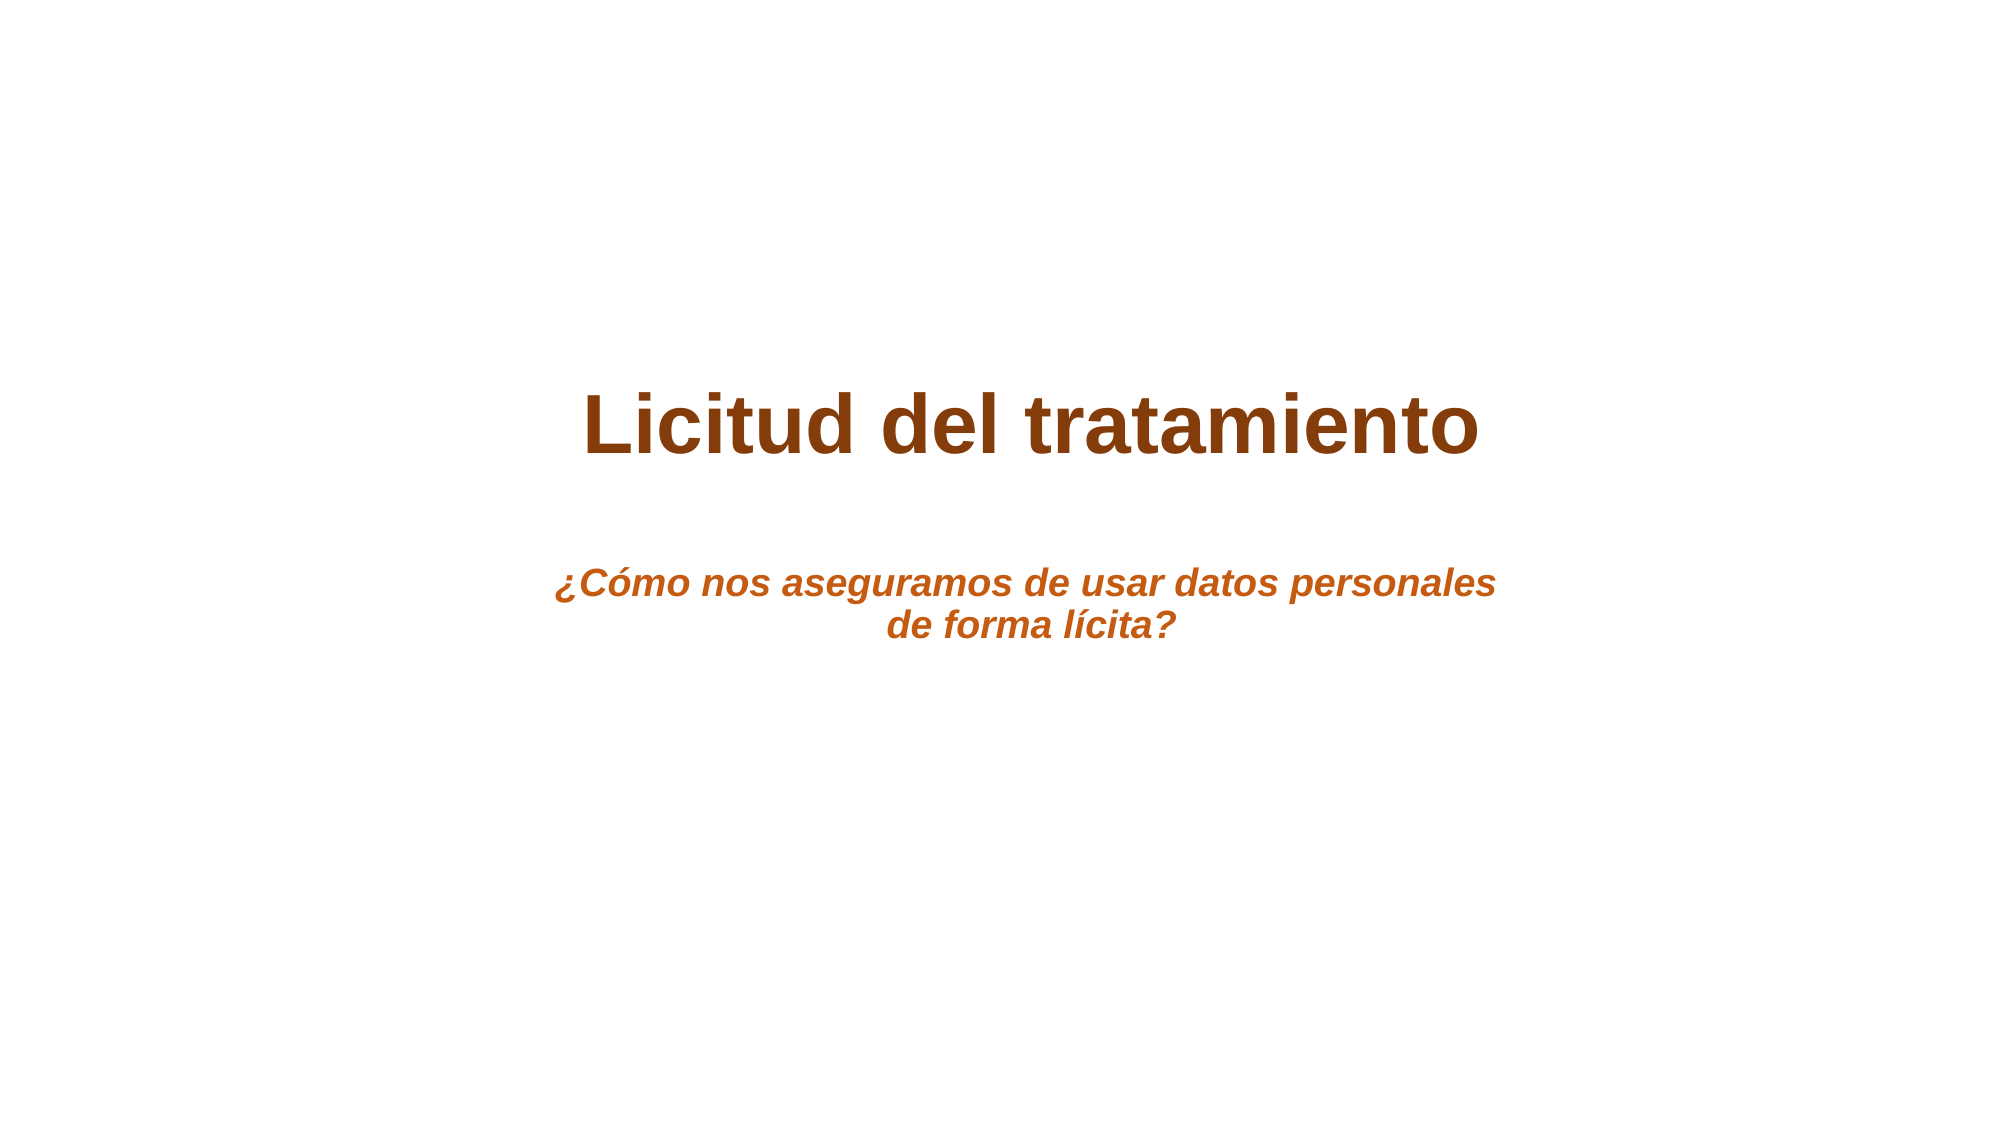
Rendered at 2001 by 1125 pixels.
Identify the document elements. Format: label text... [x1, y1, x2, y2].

title Licitud del tratamiento ¿Cómo nos aseguramos de usar datos personales de forma lícita? [140, 372, 1923, 655]
